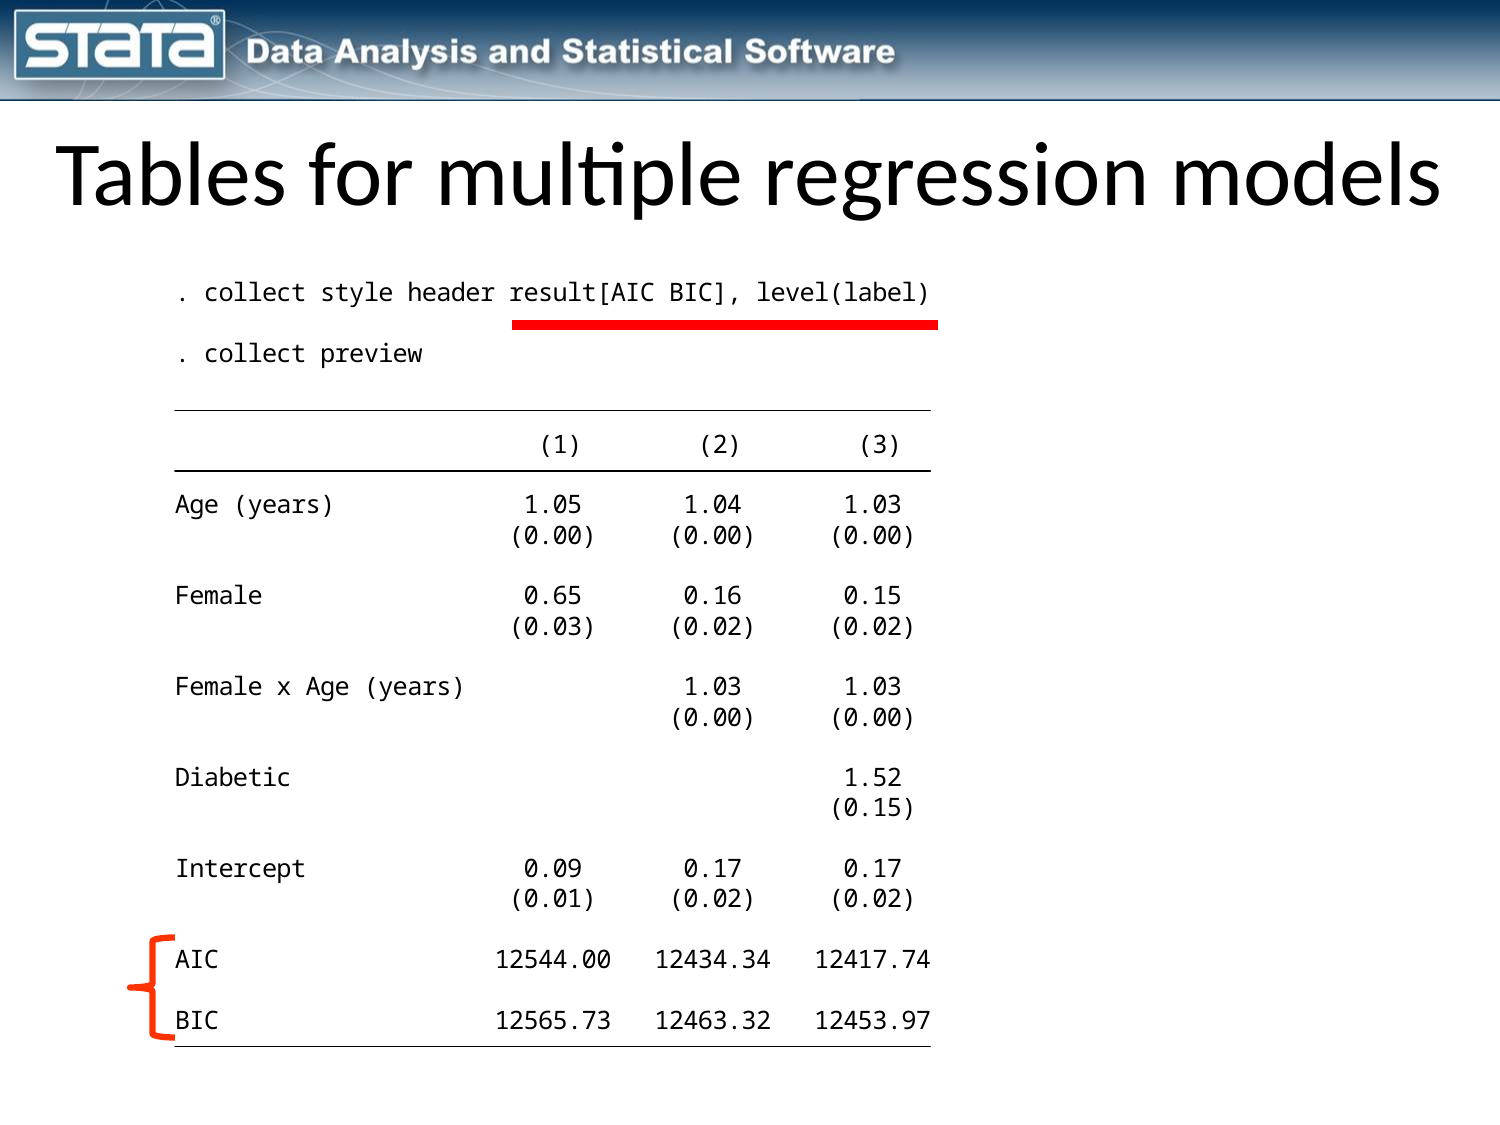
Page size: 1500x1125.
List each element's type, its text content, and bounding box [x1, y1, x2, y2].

picture [162, 274, 966, 1063]
title Tables for multiple regression models [0, 108, 1500, 238]
text_box [129, 938, 157, 1037]
picture [0, 0, 1500, 102]
